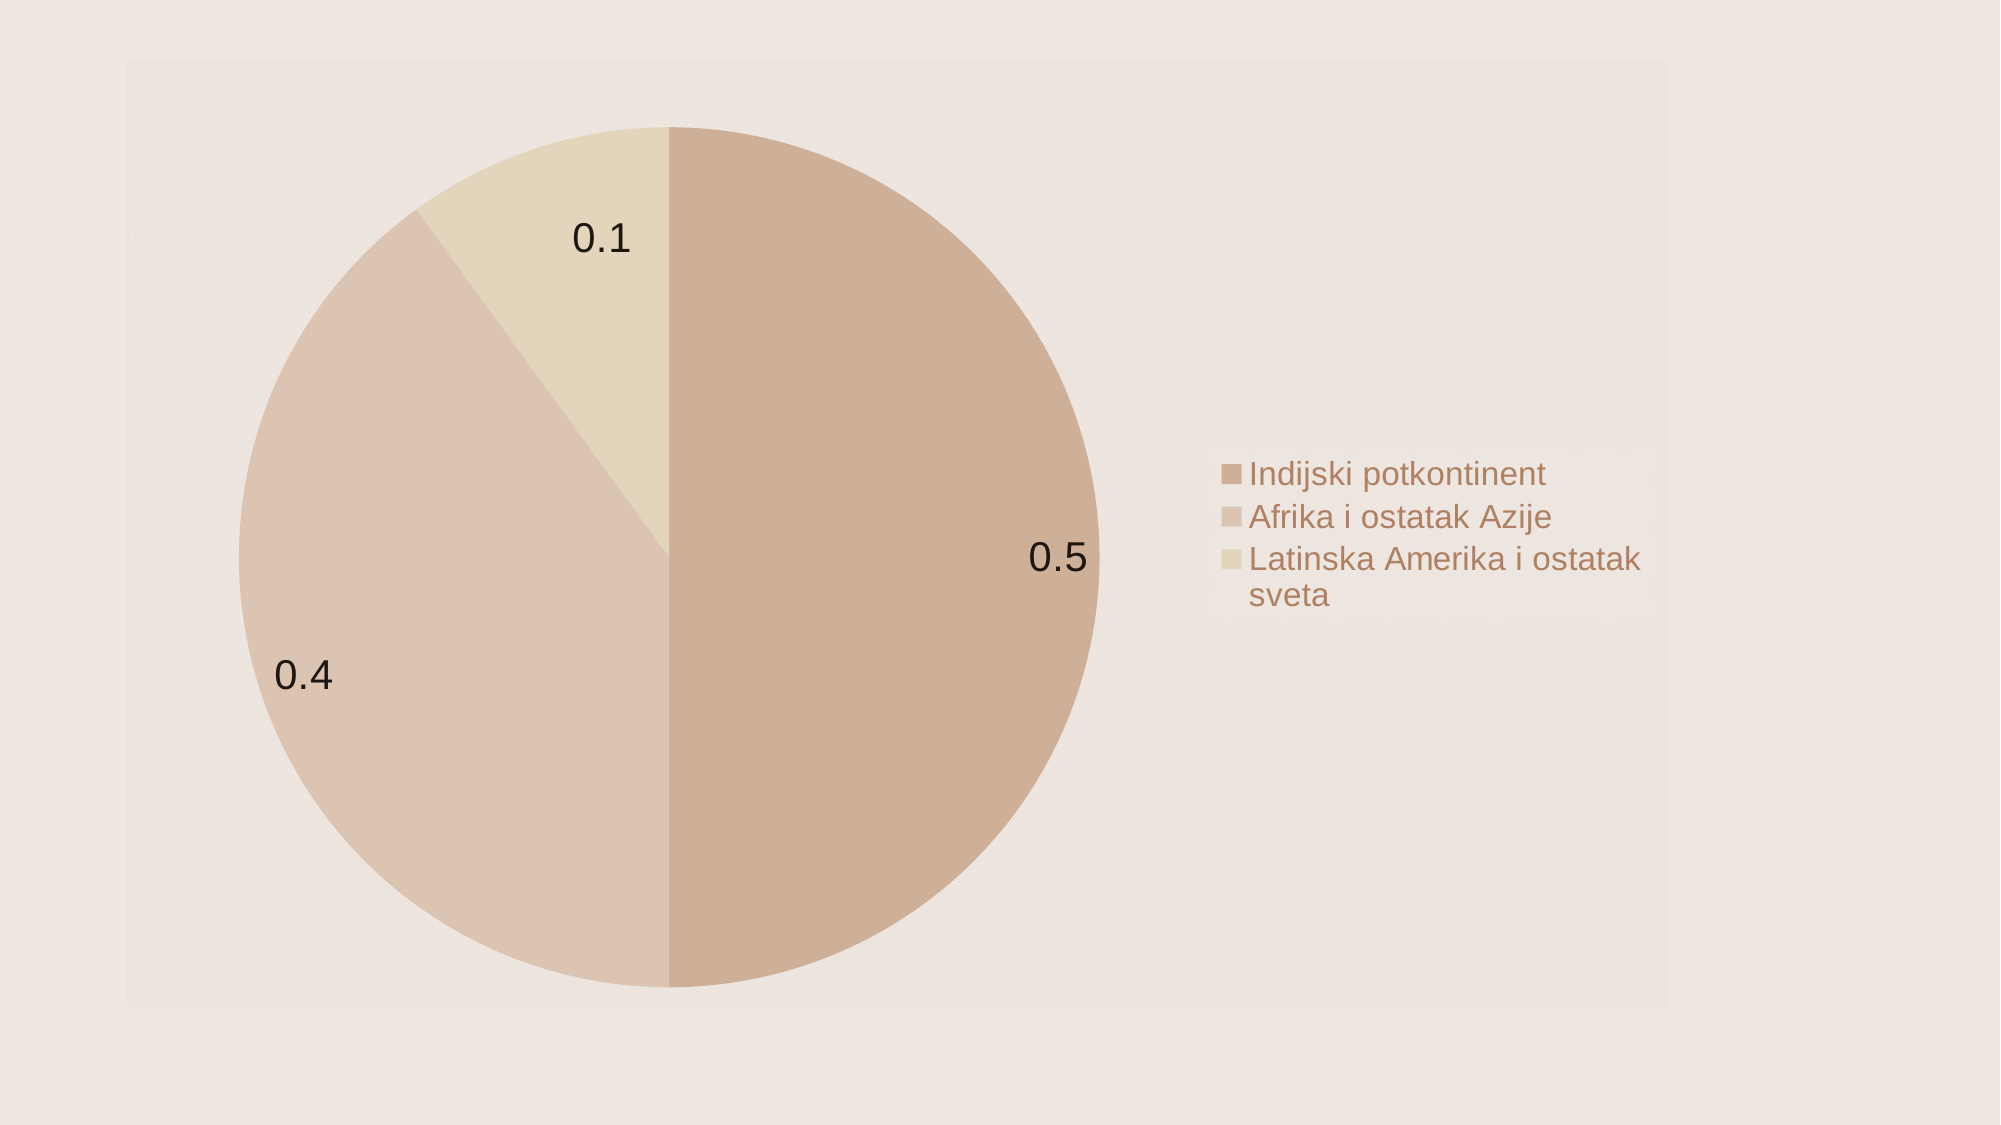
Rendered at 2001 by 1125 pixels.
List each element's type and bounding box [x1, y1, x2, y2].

chart [126, 62, 1667, 1008]
